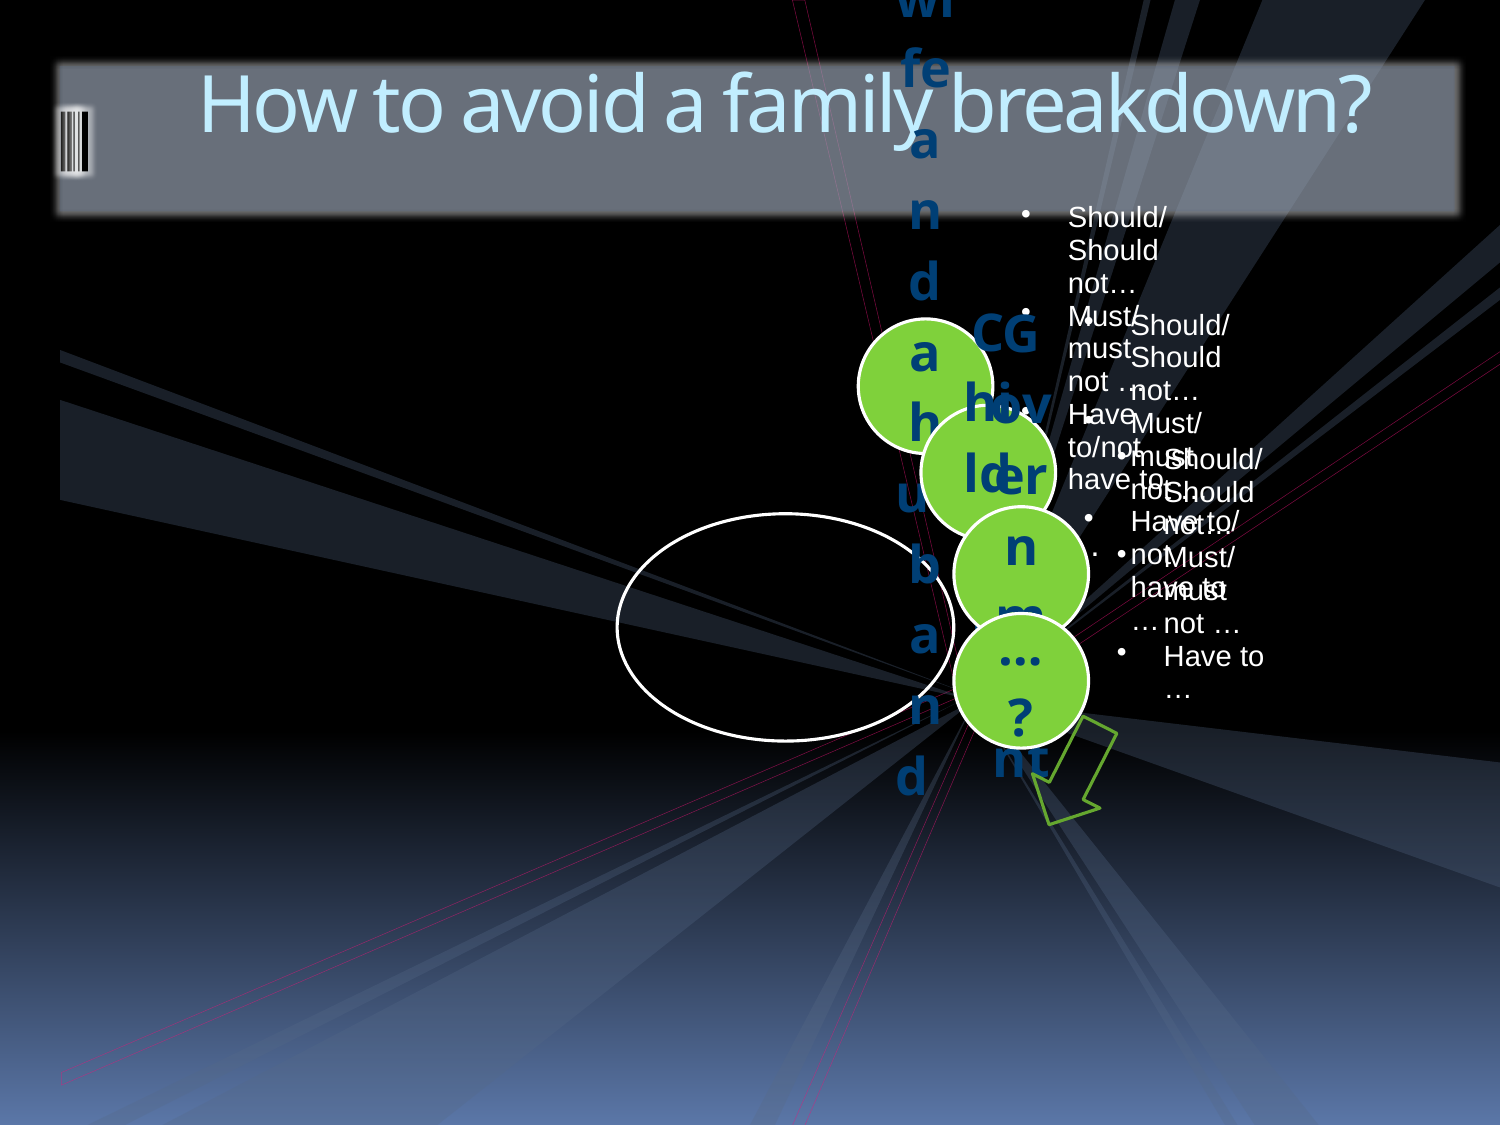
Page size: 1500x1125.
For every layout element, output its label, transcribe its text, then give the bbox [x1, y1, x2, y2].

title How to avoid a family breakdown? [115, 42, 1454, 161]
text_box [111, 172, 1460, 1083]
